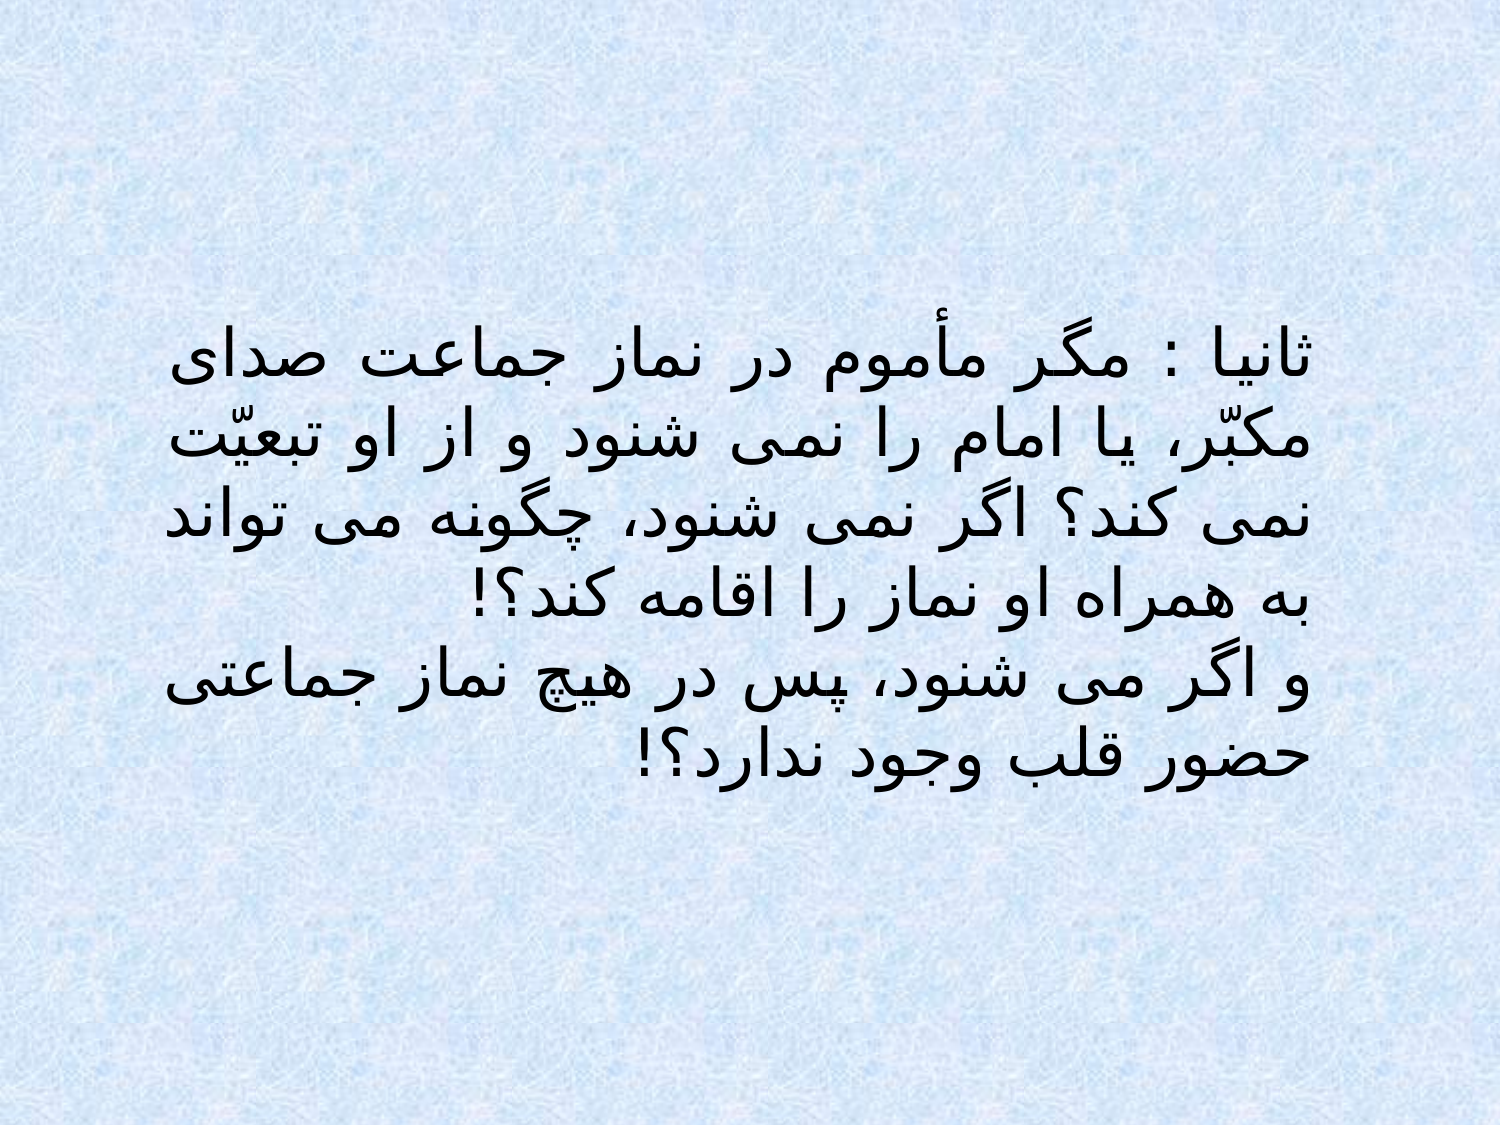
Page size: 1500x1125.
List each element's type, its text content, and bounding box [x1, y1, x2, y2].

text_box ثانيا : مگر مأموم در نماز جماعت صداى مكبّر، يا امام را نمى شنود و از او تبعيّت نمى كند؟ اگر نمى شنود، چگونه مى تواند به همراه او نماز را اقامه كند؟! و اگر مى شنود، پس در هيچ نماز جماعتى حضور قلب وجود ندارد؟! [147, 302, 1329, 798]
picture [0, 0, 1500, 1125]
